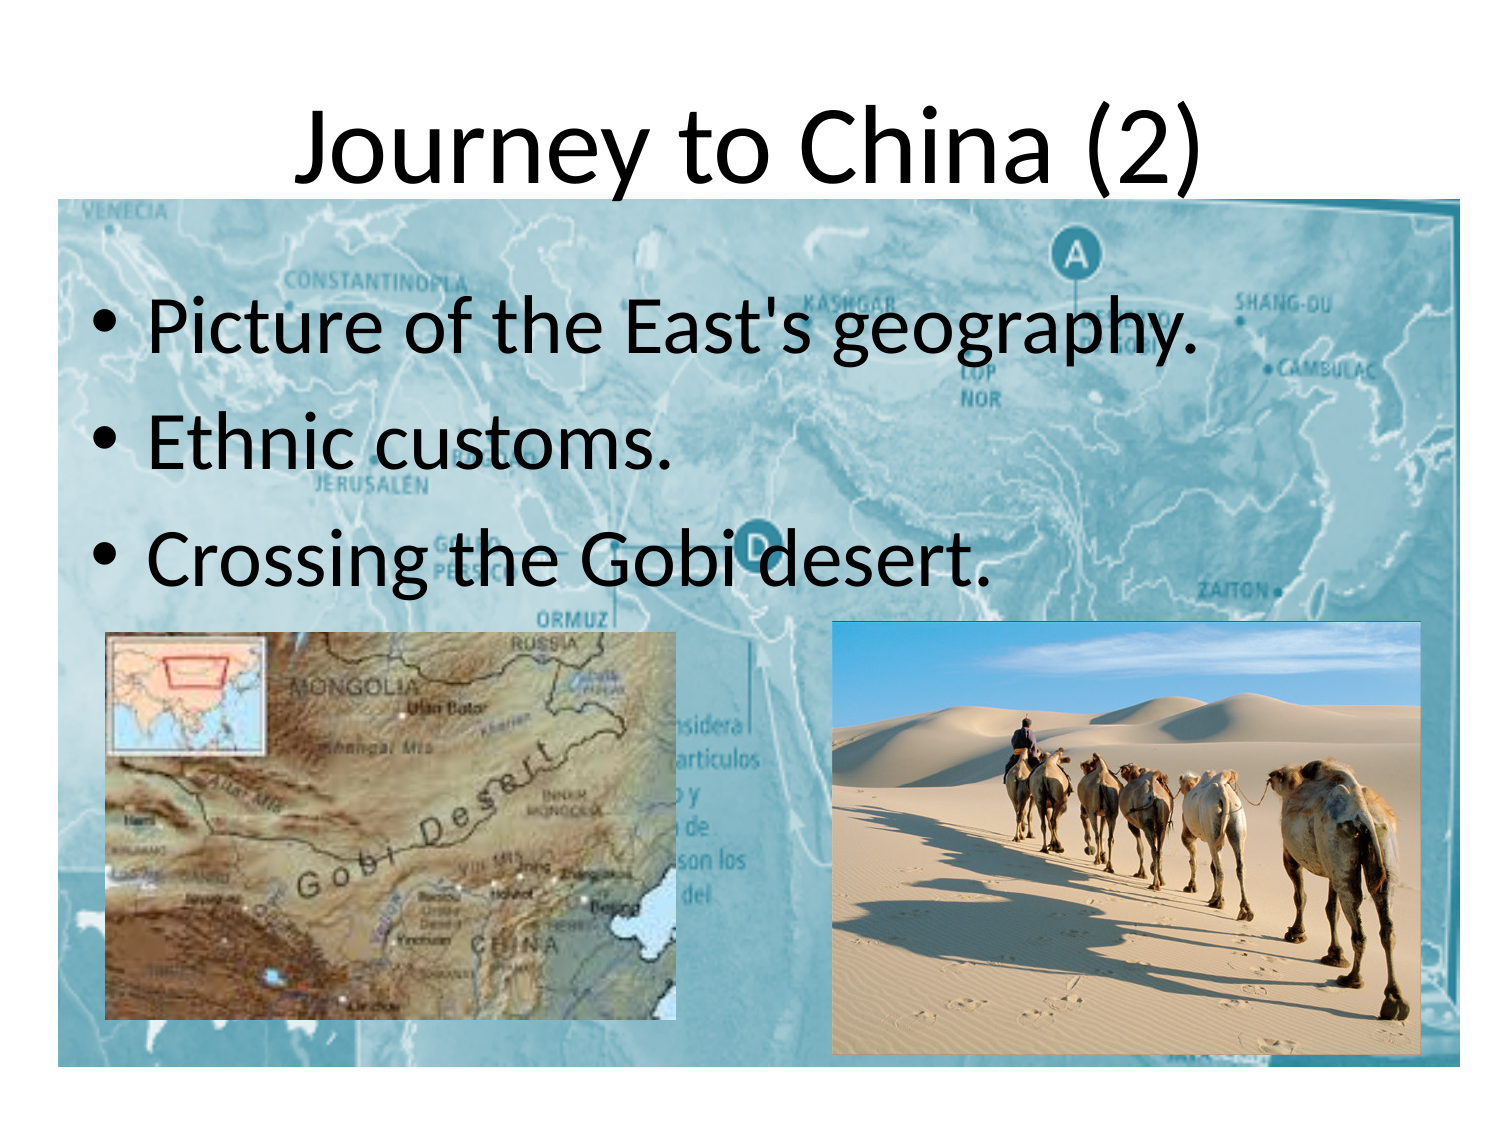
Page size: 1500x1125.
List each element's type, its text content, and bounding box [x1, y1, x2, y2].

title Journey to China (2) [75, 45, 1425, 197]
picture [58, 198, 1460, 1067]
